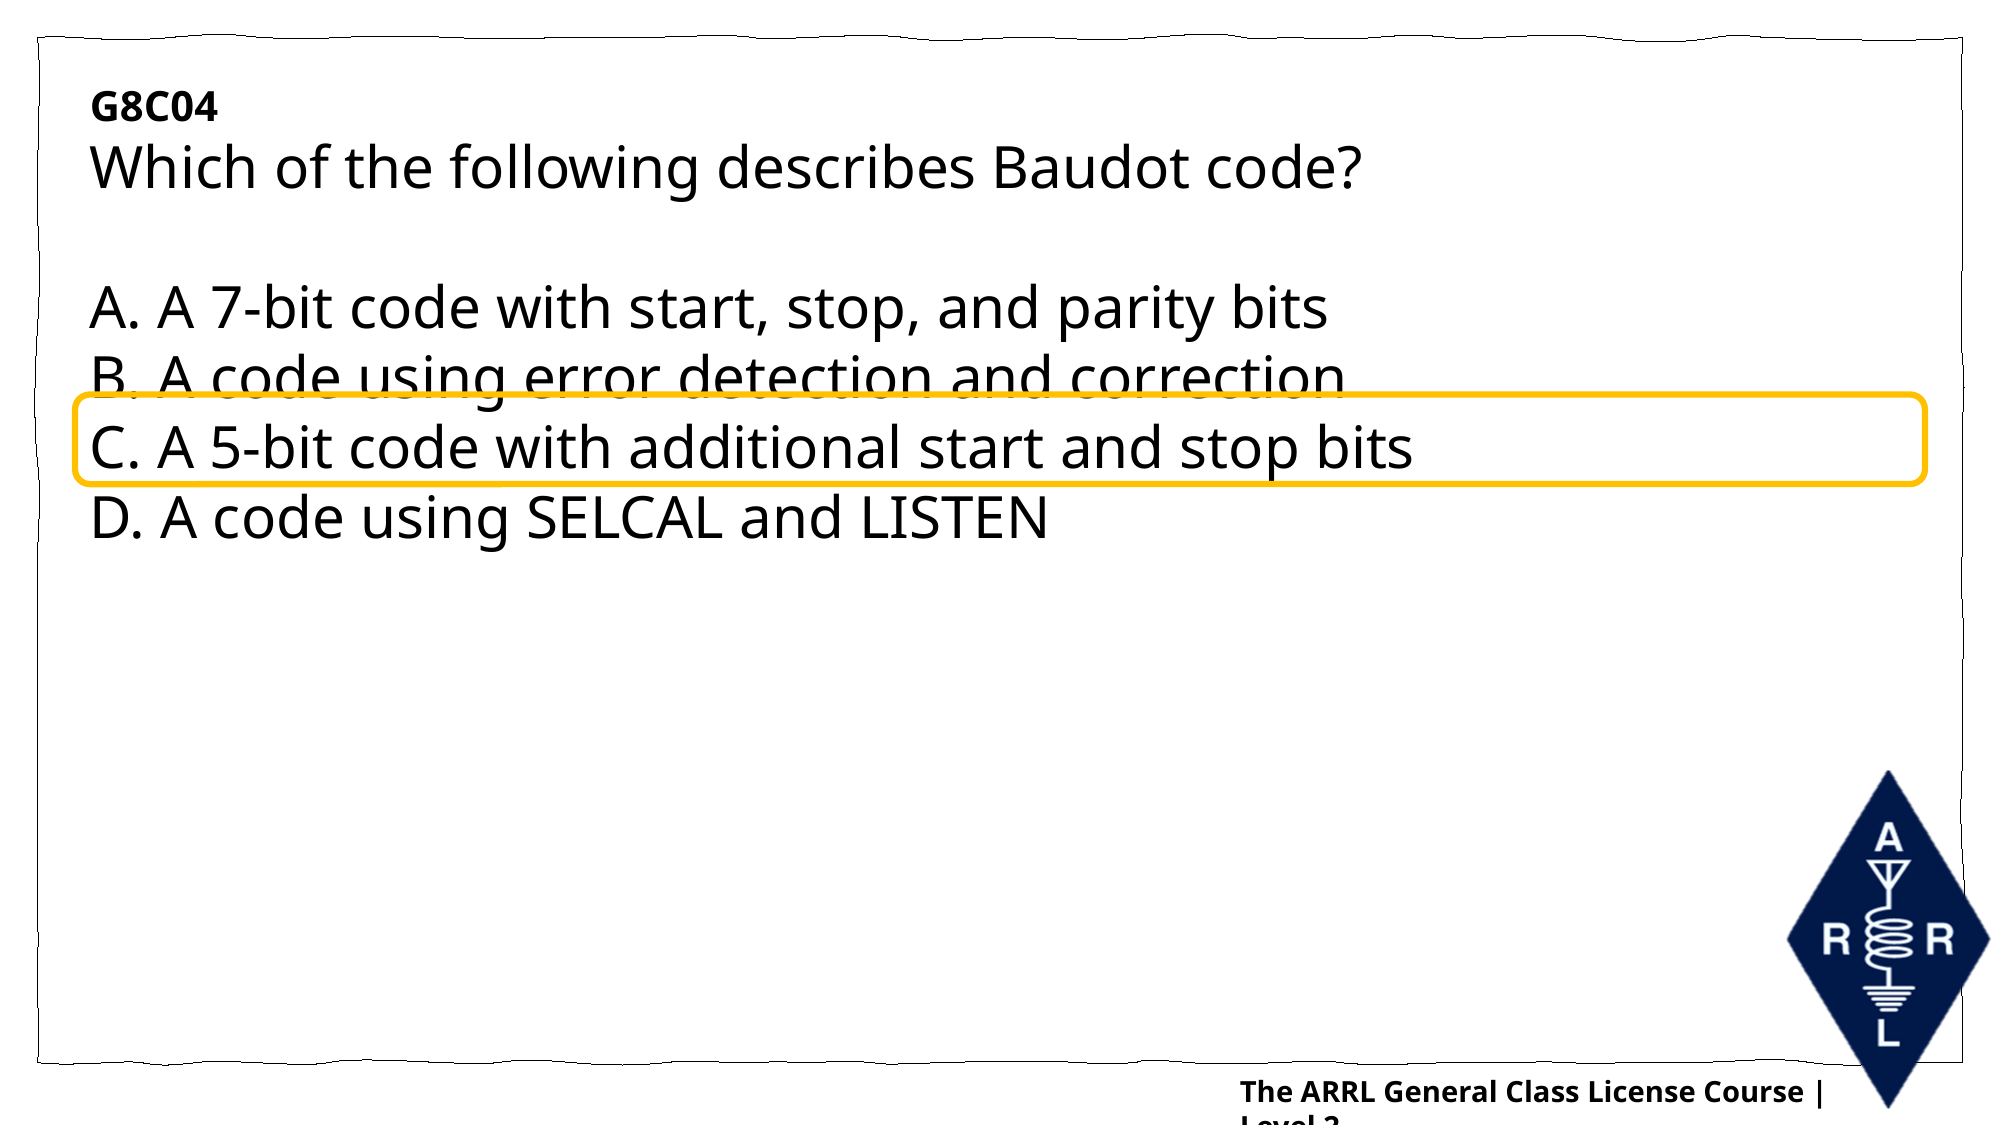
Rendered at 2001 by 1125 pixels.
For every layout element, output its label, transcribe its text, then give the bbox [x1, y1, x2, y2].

picture [1773, 752, 1999, 1125]
text_box [73, 393, 1927, 486]
text_box G8C04 Which of the following describes Baudot code? A. A 7-bit code with start, stop, and parity bits B. A code using error detection and correction C. A 5-bit code with additional start and stop bits D. A code using SELCAL and LISTEN [75, 72, 1850, 401]
text_box G8C04 Which of the following describes Baudot code? A. A 7-bit code with start, stop, and parity bits B. A code using error detection and correction C. A 5-bit code with additional start and stop bits D. A code using SELCAL and LISTEN [75, 477, 1850, 558]
